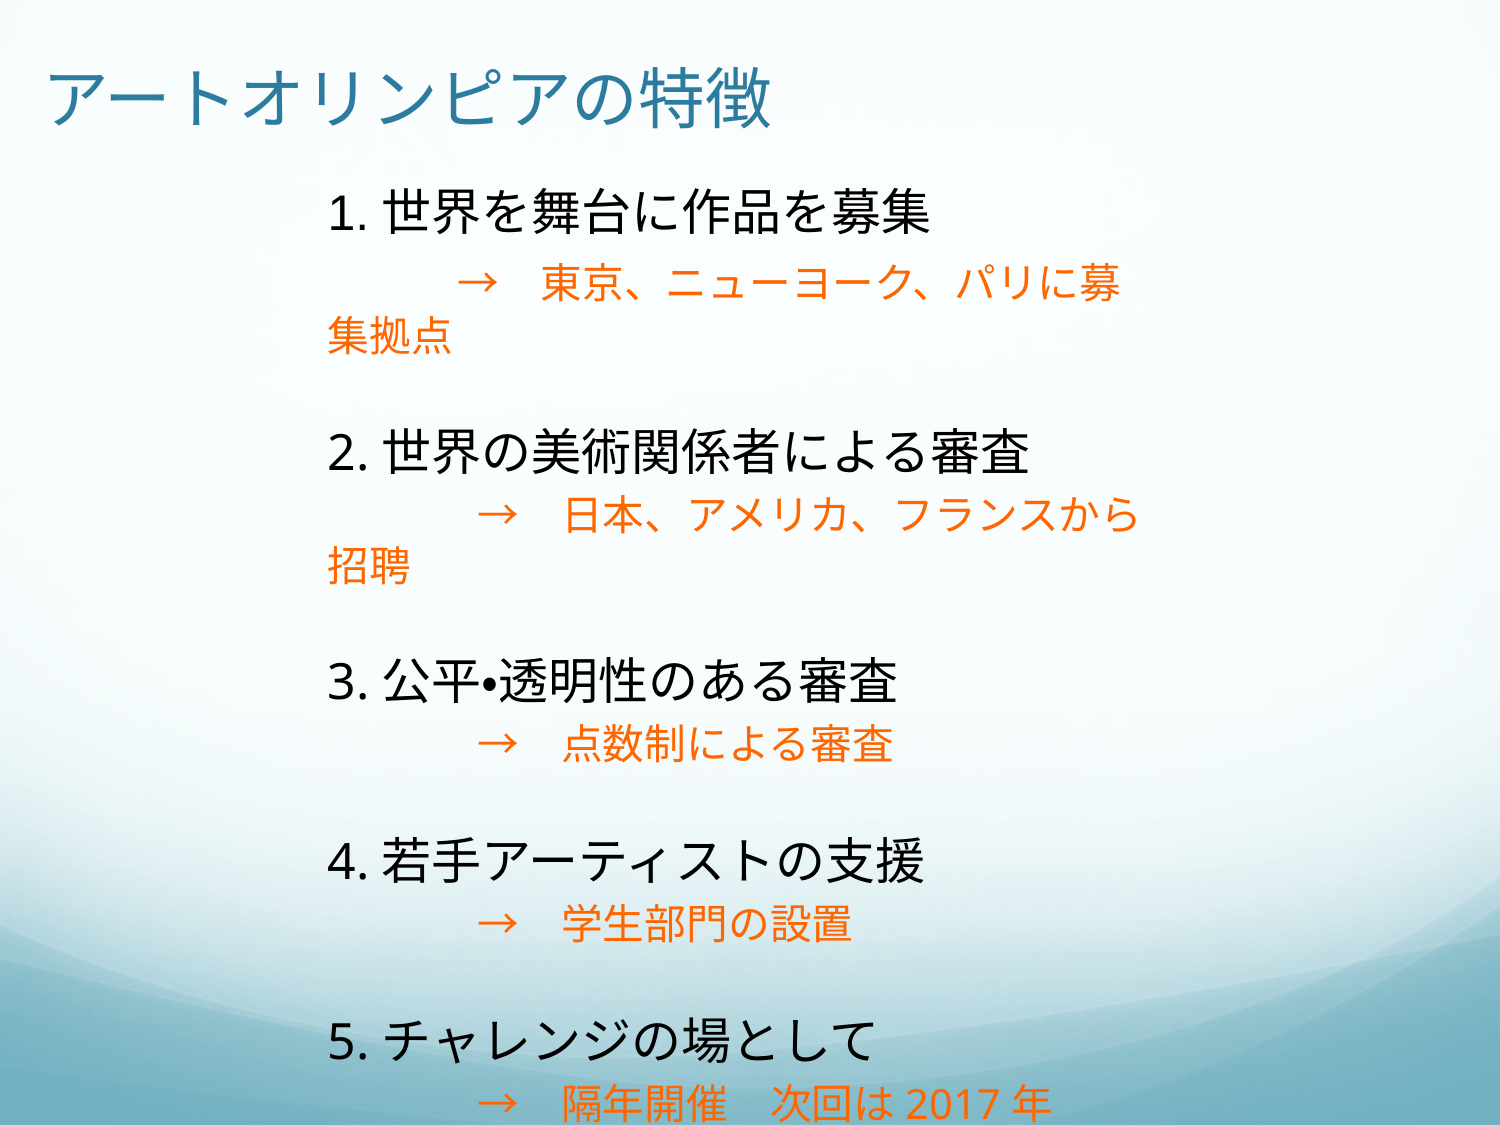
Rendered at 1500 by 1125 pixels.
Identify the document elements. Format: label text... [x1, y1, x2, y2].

text_box 1.世界を舞台に作品を募集 → 東京、ニューヨーク、パリに募集拠点 2.世界の美術関係者による審査 → 日本、アメリカ、フランスから招聘 3.公平・透明性のある審査 → 点数制による審査 4.若手アーティストの支援 → 学生部門の設置 5.チャレンジの場として → 隔年開催 次回は2017年 [312, 172, 1164, 1125]
text_box アートオリンピアの特徴 [27, 30, 1128, 184]
